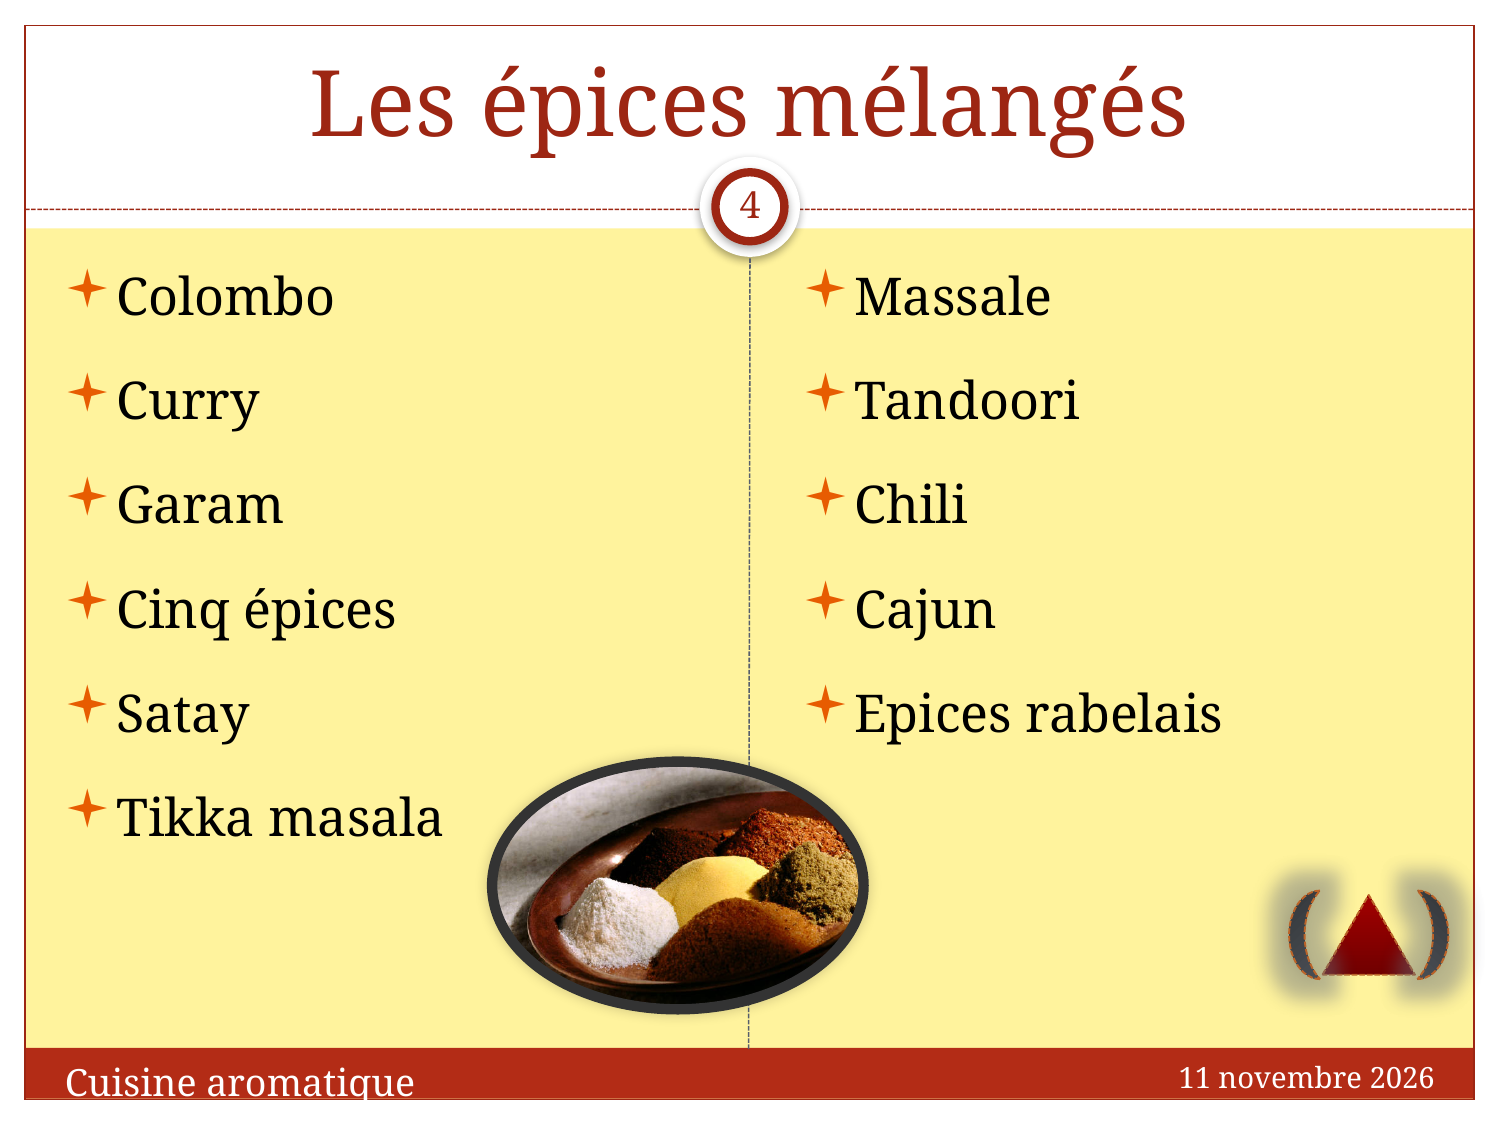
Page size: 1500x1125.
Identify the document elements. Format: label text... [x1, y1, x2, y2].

list Colombo Curry Garam Cinq épices Satay Tikka masala [49, 224, 712, 993]
footer Cuisine aromatique [50, 1051, 638, 1112]
title Les épices mélangés [49, 37, 1450, 162]
slide_number mars 09 [950, 1051, 1450, 1112]
list Massale Tandoori Chili Cajun Epices rabelais [787, 224, 1450, 993]
picture [491, 761, 864, 1010]
slide_number 4 [712, 170, 788, 243]
